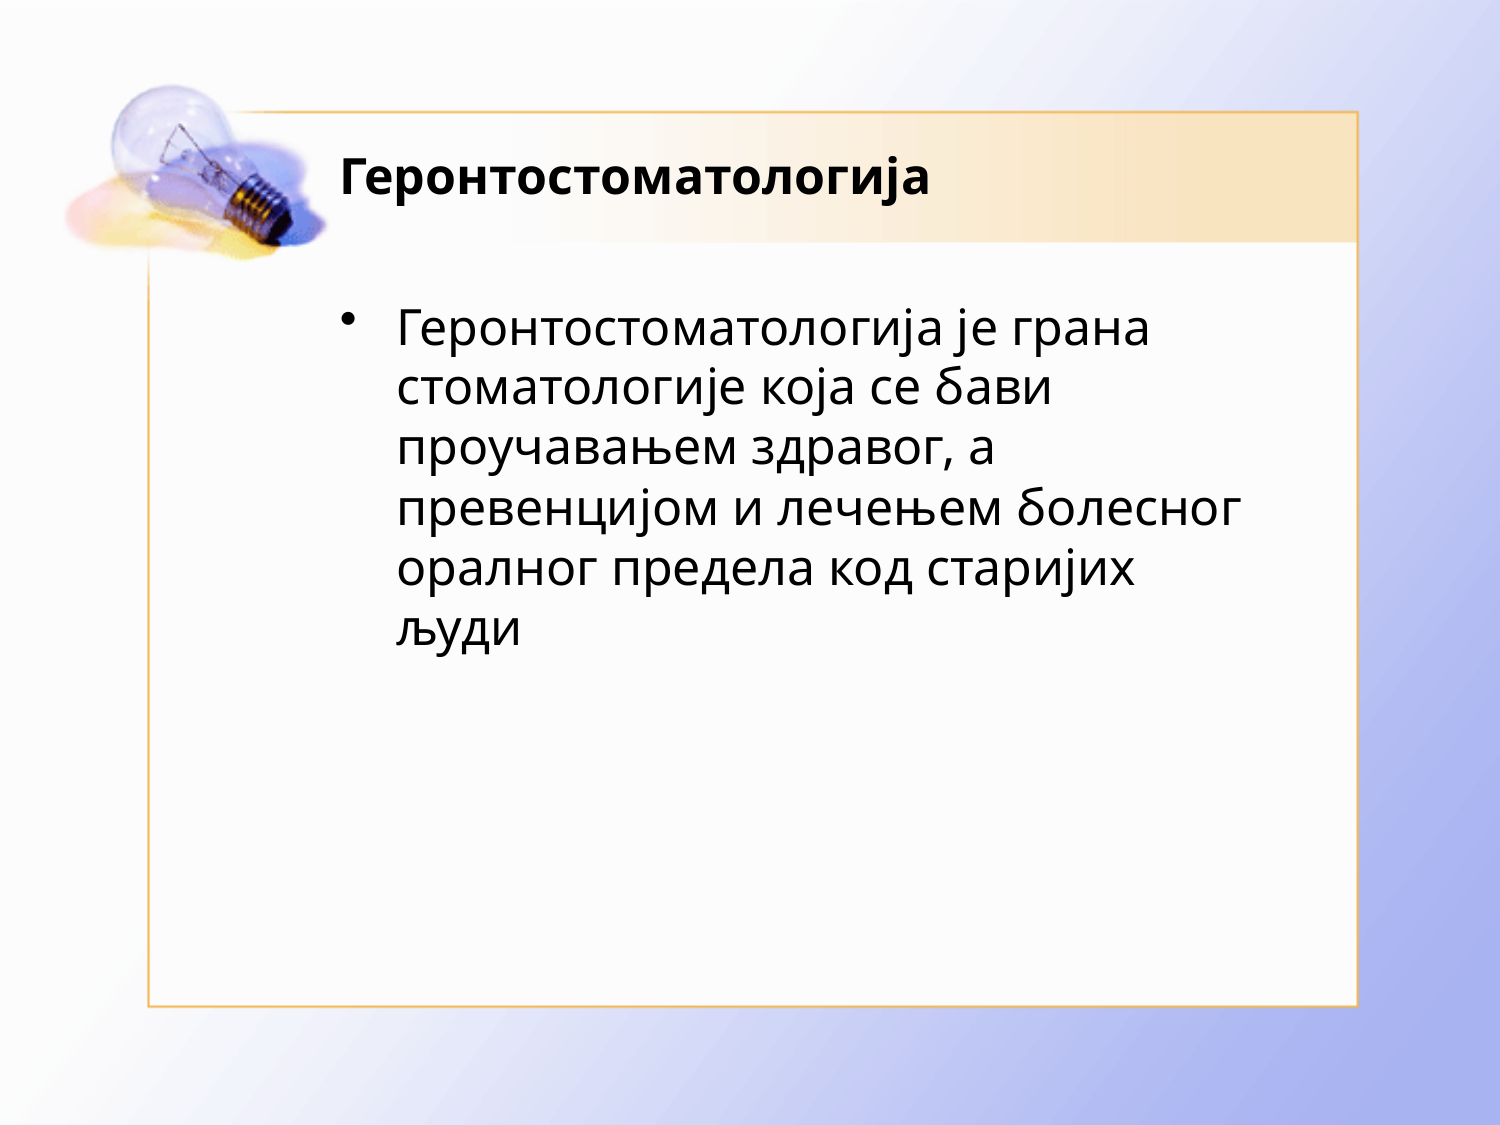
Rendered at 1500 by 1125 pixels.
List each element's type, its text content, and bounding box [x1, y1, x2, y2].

list Геронтостоматологија је грана стоматологије која се бави проучавањем здравог, а превенцијом и лечењем болесног оралног предела код старијих људи [324, 287, 1276, 926]
title Геронтостоматологија [324, 134, 1276, 223]
picture [0, 0, 1500, 1125]
